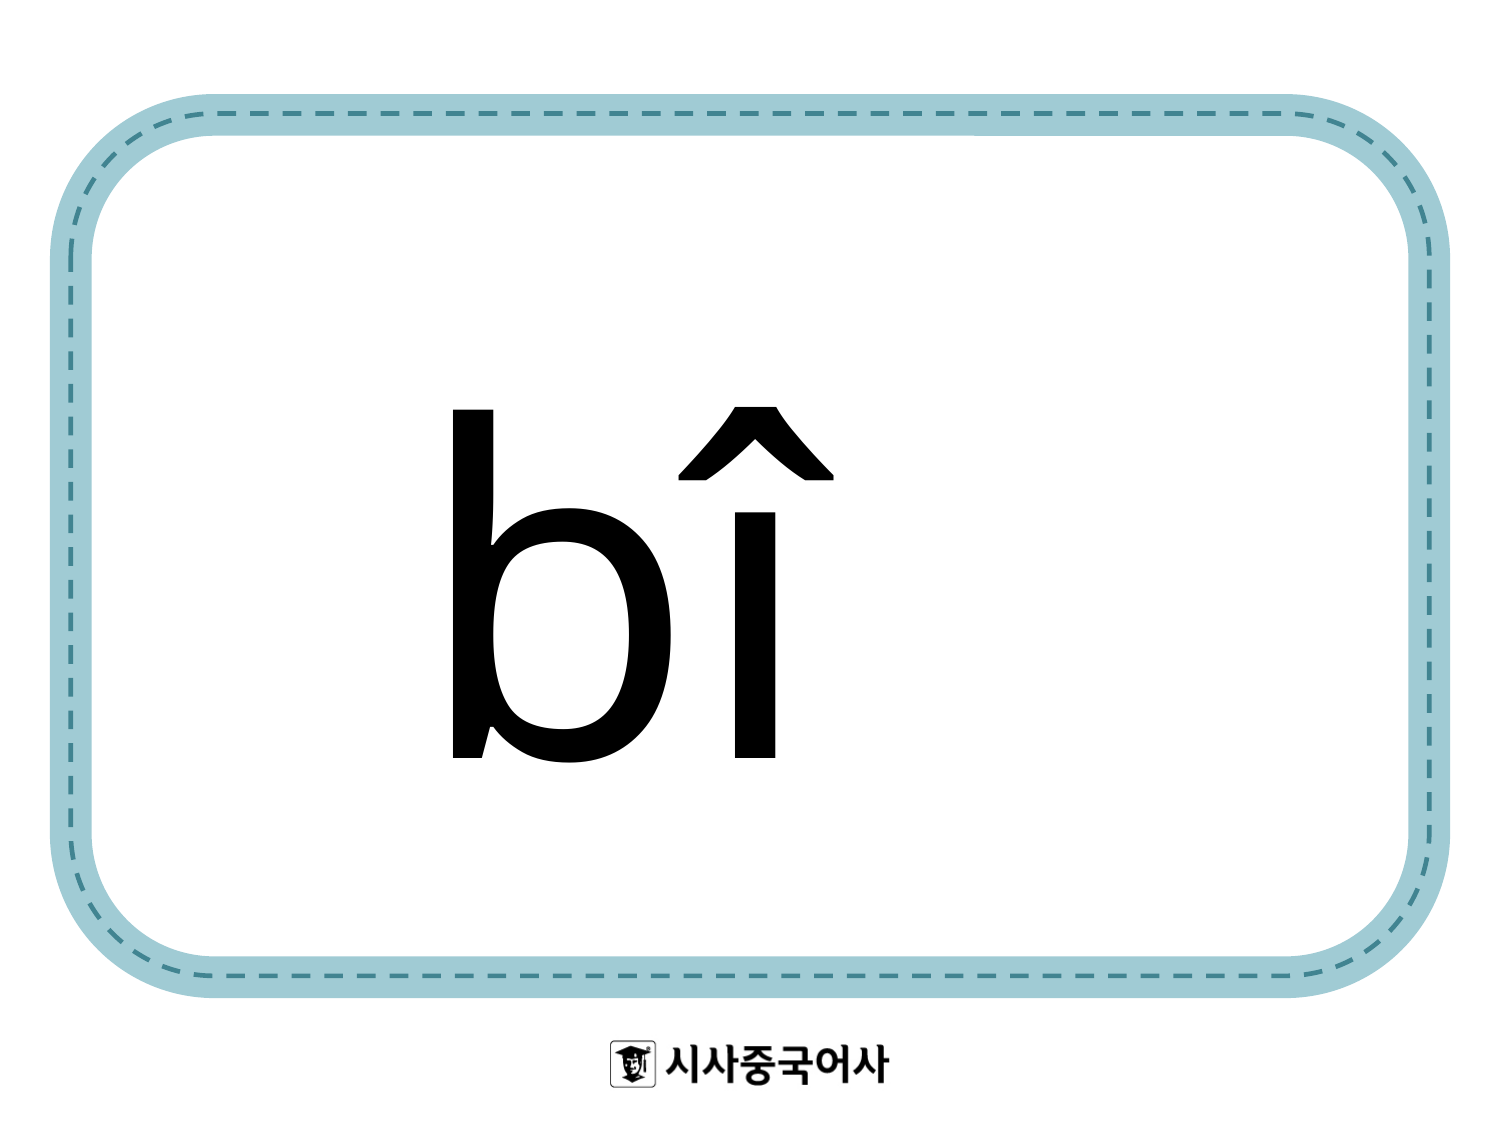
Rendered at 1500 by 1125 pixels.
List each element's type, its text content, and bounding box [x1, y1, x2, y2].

text_box bî [145, 219, 1354, 882]
picture [602, 1034, 898, 1094]
